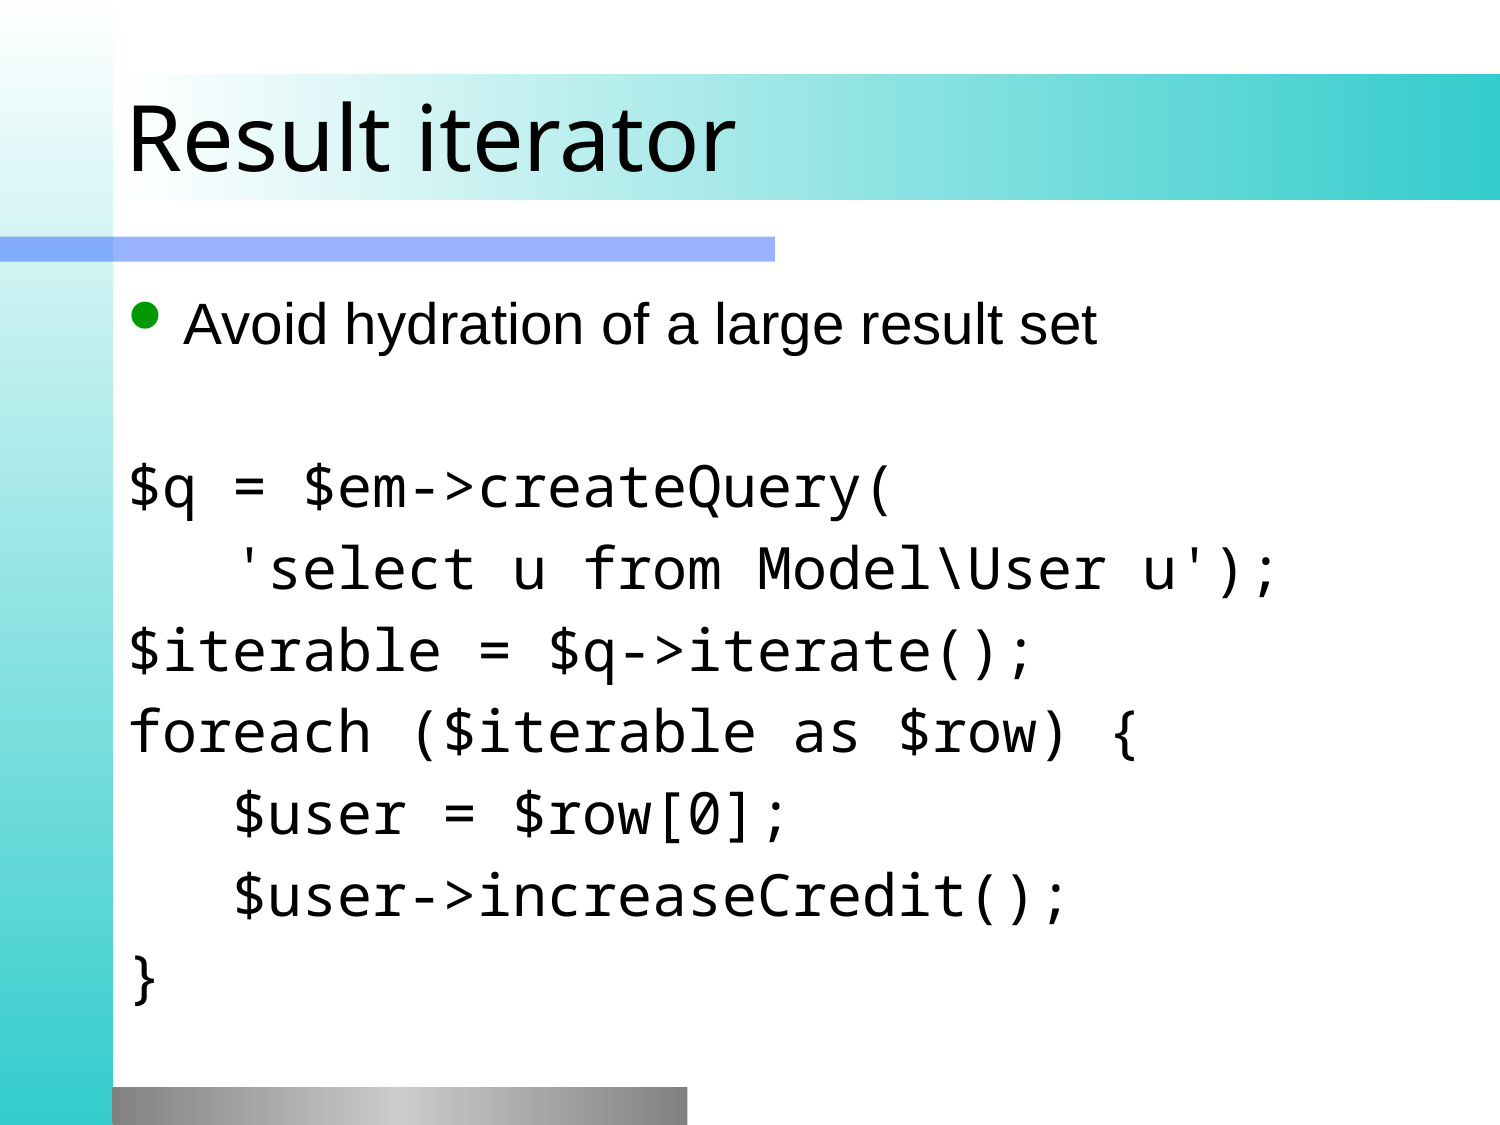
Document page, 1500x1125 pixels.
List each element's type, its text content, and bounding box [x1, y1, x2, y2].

title Result iterator [110, 40, 1386, 229]
list Avoid hydration of a large result set $q = $em->createQuery( 'select u from Model\User u'); $iterable = $q->iterate(); foreach ($iterable as $row) { $user = $row[0]; $user->increaseCredit(); } [112, 278, 1500, 1073]
